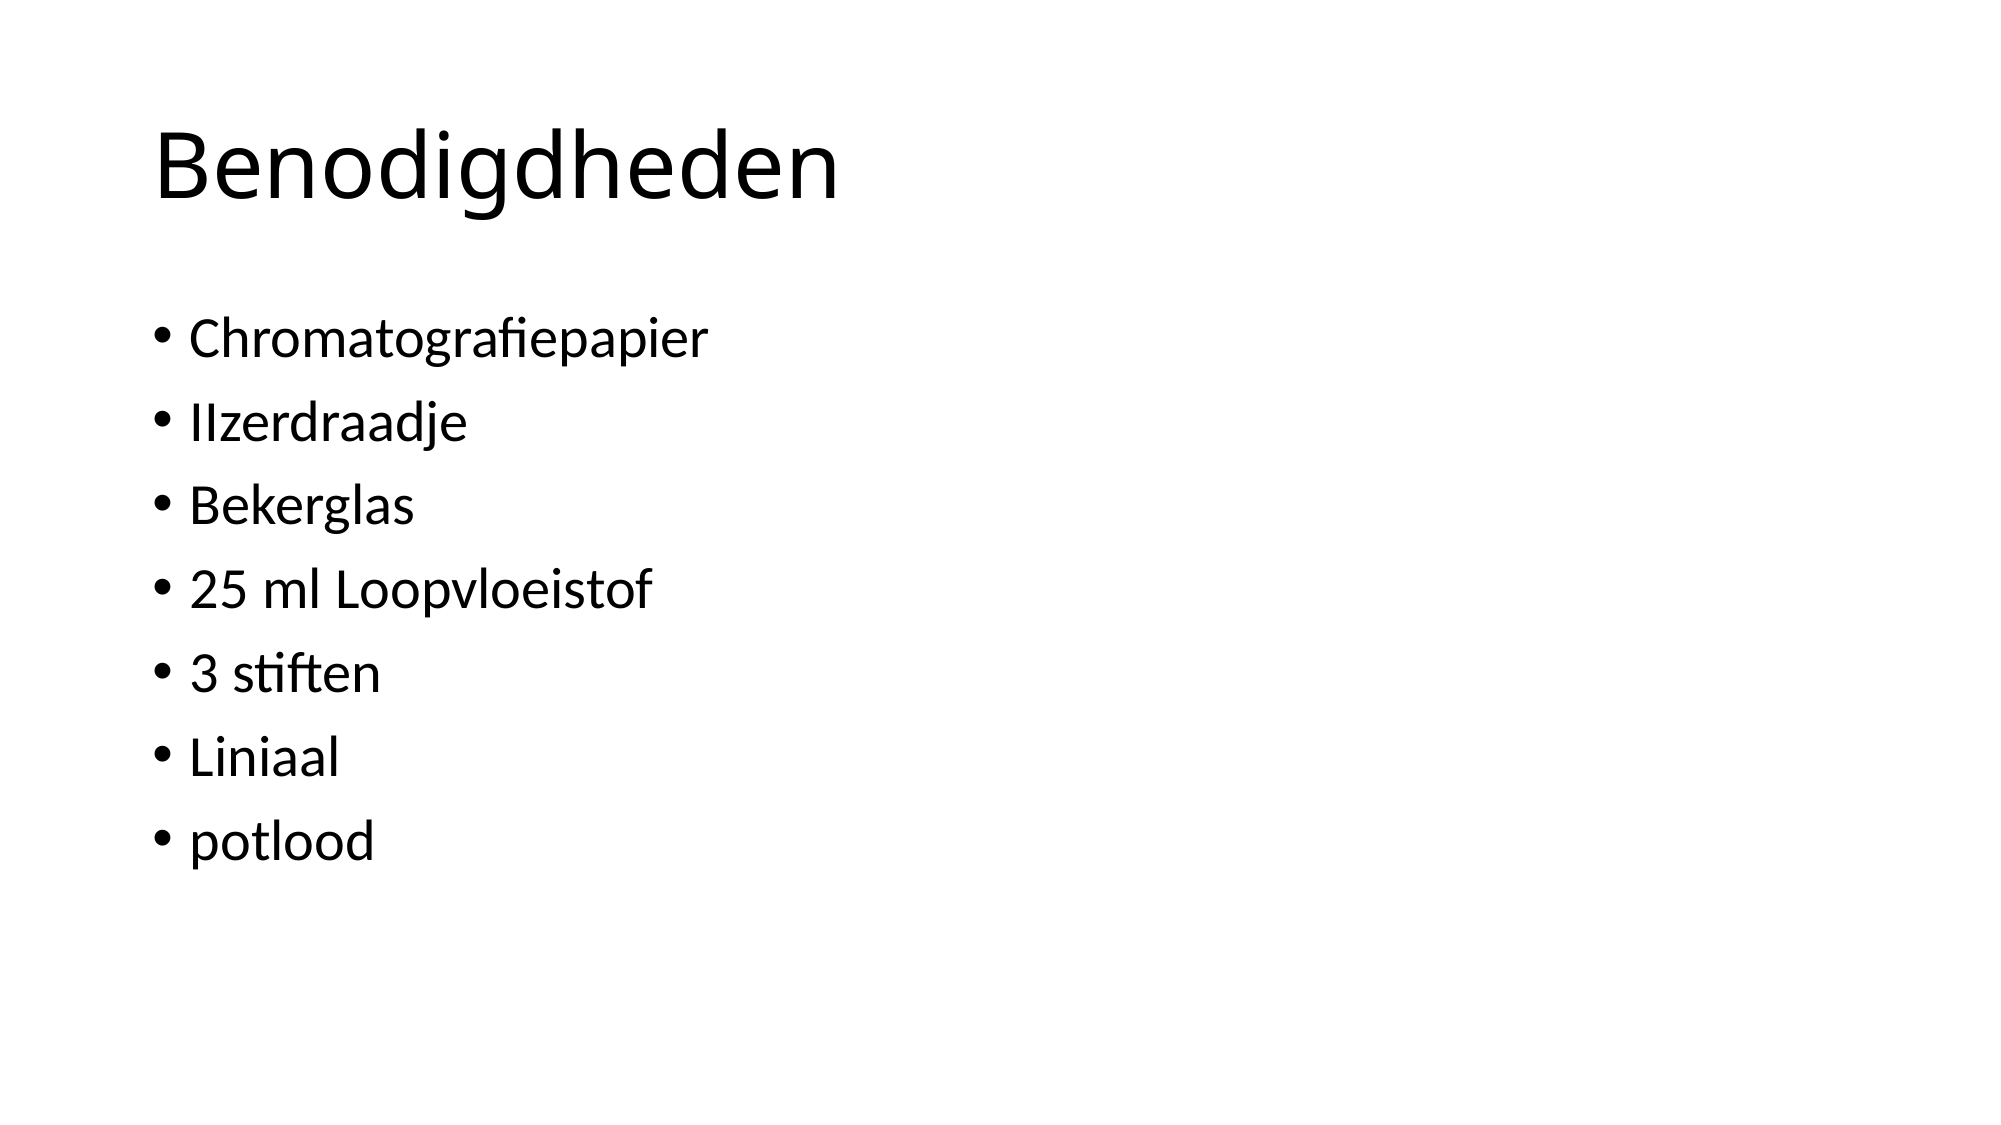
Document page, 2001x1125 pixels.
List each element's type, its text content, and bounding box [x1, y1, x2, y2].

title Benodigdheden [137, 59, 1863, 278]
list Chromatografiepapier IIzerdraadje Bekerglas 25 ml Loopvloeistof 3 stiften Liniaal potlood [137, 299, 1863, 1014]
